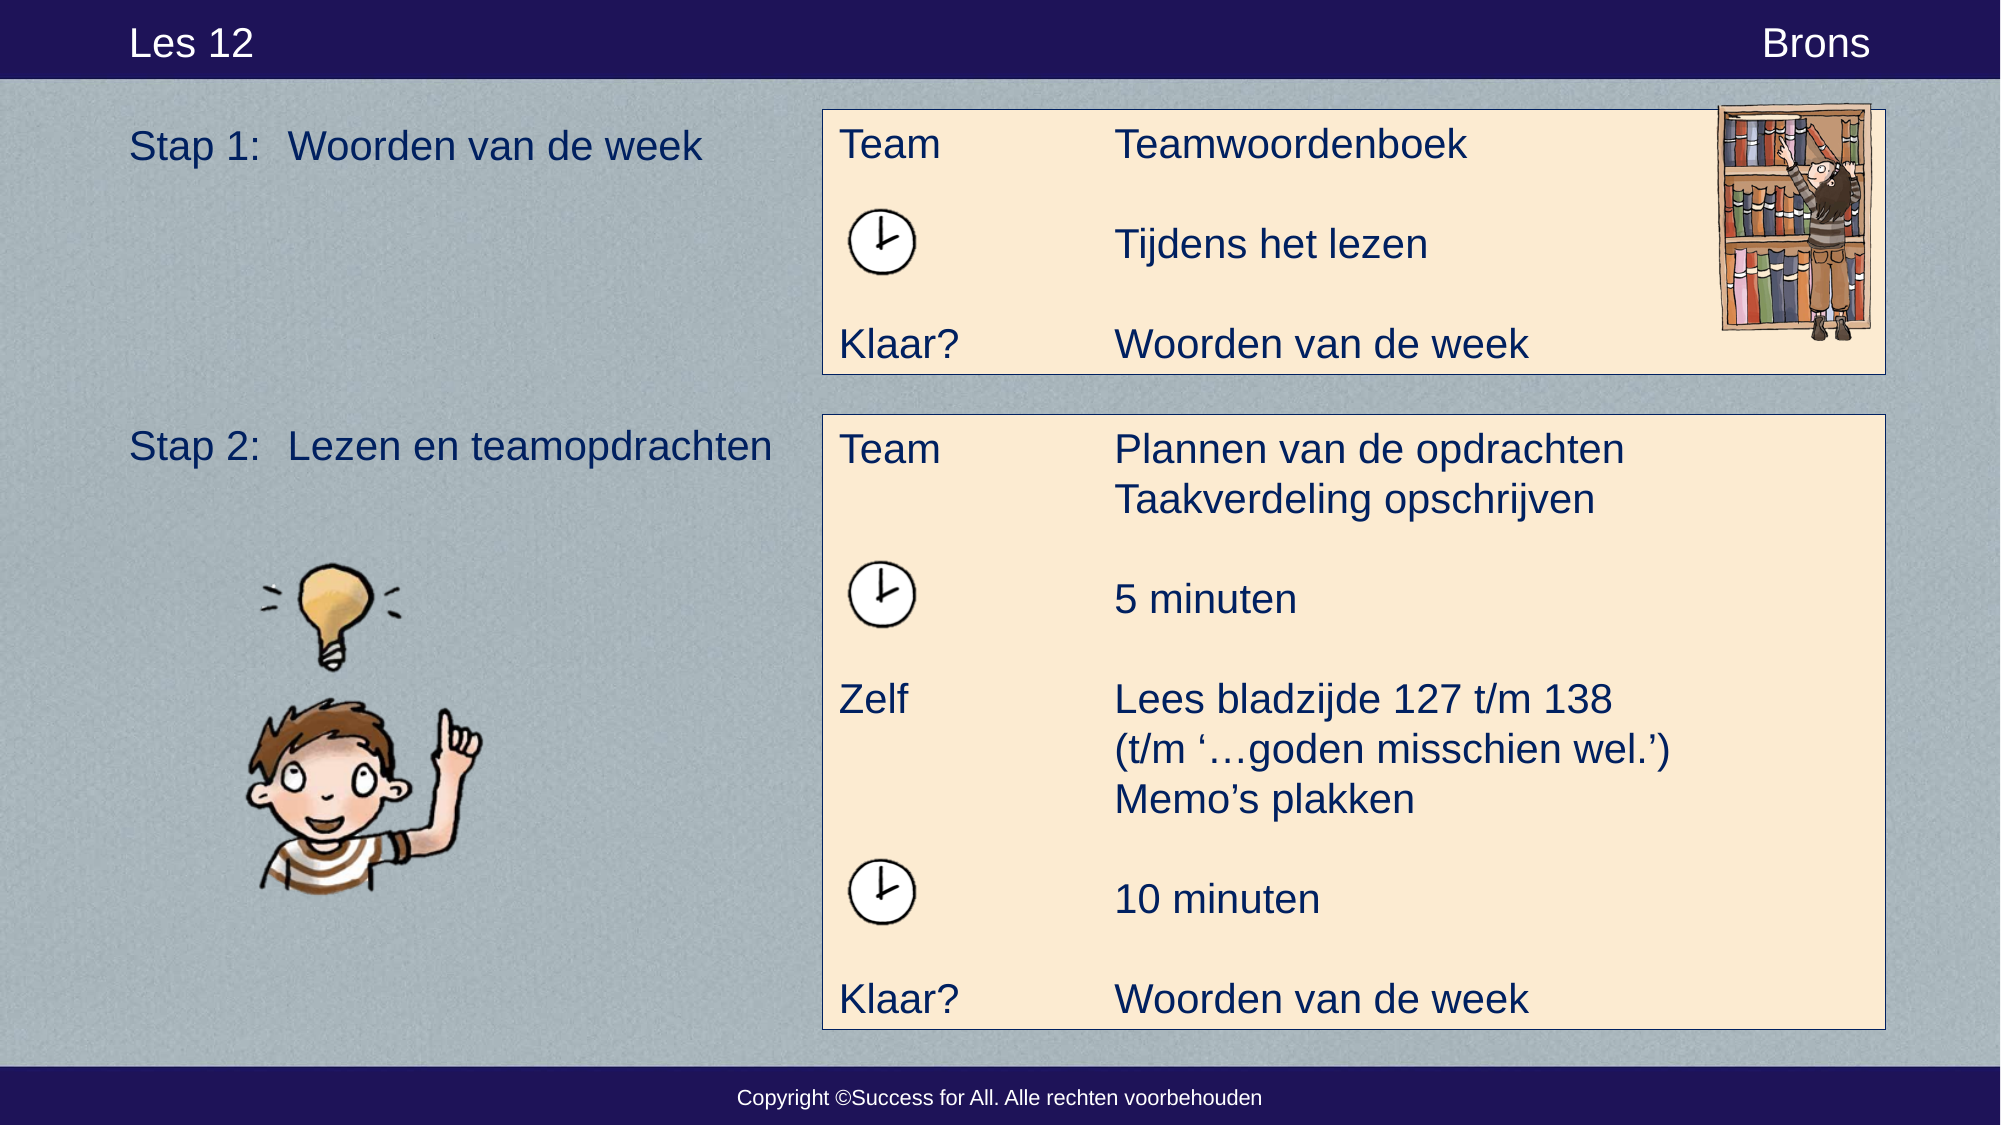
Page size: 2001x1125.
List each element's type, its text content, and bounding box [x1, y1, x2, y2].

text_box Brons [999, 8, 1886, 73]
text_box Team Teamwoordenboek Tijdens het lezen Klaar? Woorden van de week [822, 109, 1886, 375]
picture [0, 0, 2001, 1125]
text_box Les 12 [114, 8, 354, 73]
text_box Team Plannen van de opdrachten Taakverdeling opschrijven 5 minuten Zelf Lees bladzijde 127 t/m 138 (t/m ‘…goden misschien wel.’) Memo’s plakken 10 minuten Klaar? Woorden van de week [822, 414, 1886, 1030]
text_box Copyright ©Success for All. Alle rechten voorbehouden [0, 1076, 2000, 1125]
text_box Stap 1: Woorden van de week Stap 2: Lezen en teamopdrachten [114, 111, 907, 527]
